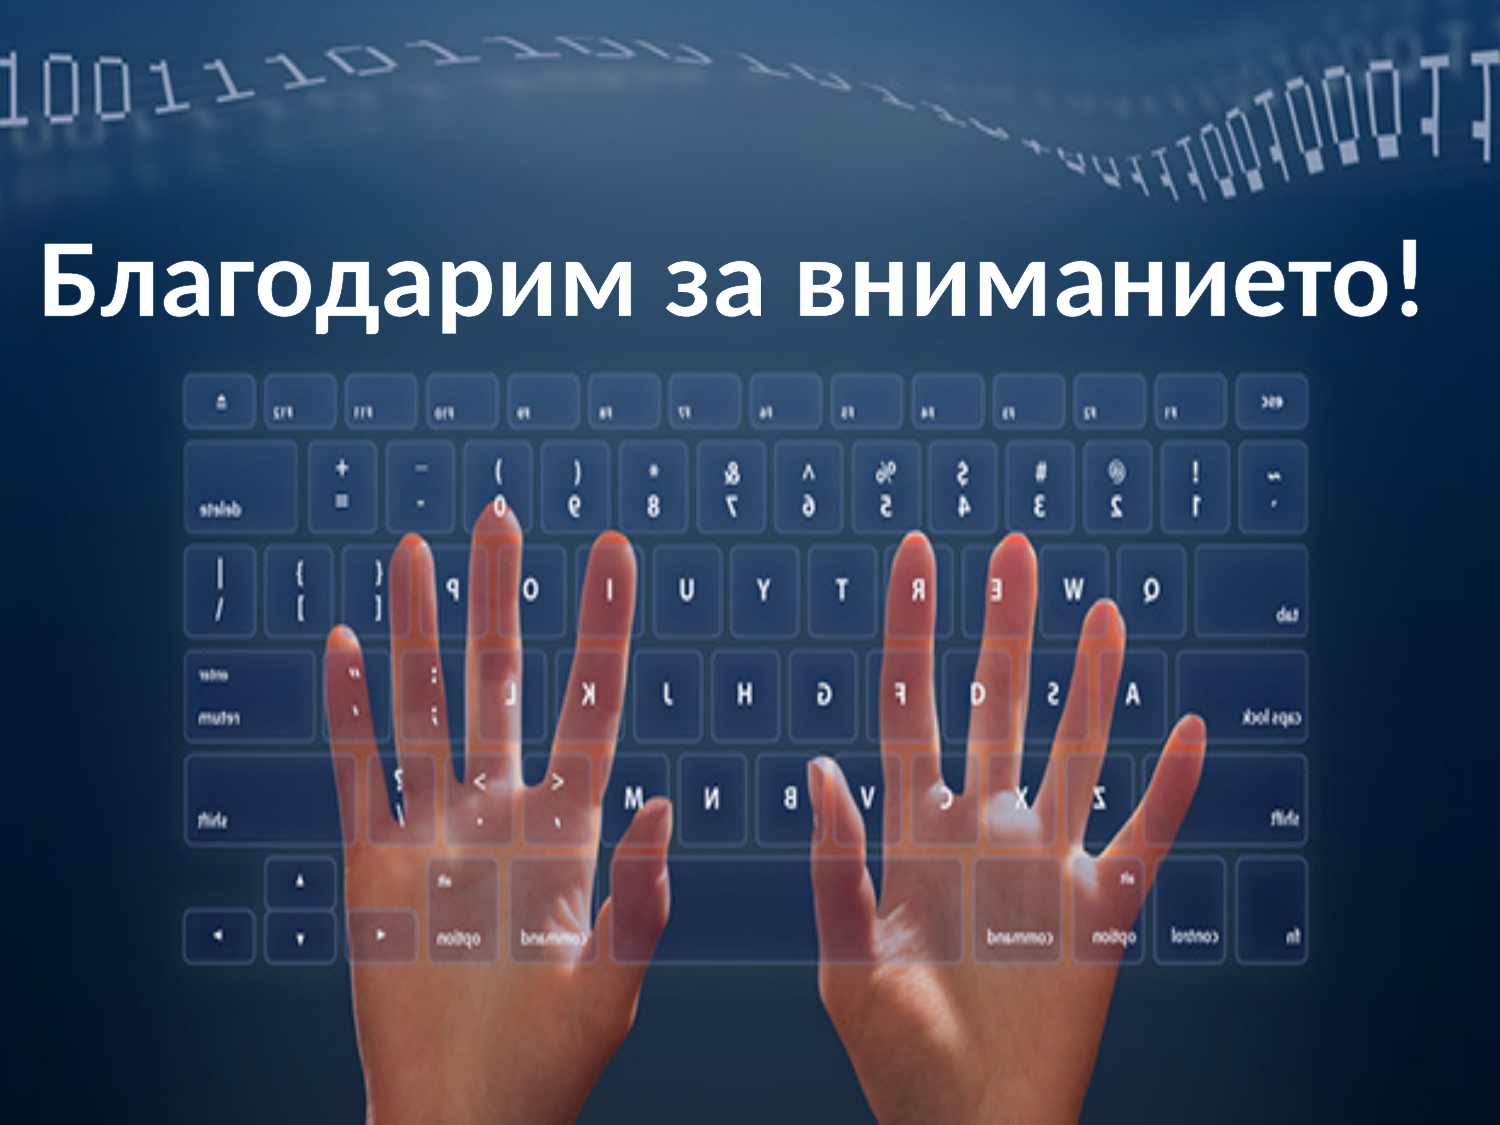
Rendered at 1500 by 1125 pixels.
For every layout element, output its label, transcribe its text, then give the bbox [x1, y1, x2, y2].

picture [0, 0, 1500, 1125]
text_box Благодарим за вниманието! [22, 196, 1470, 347]
